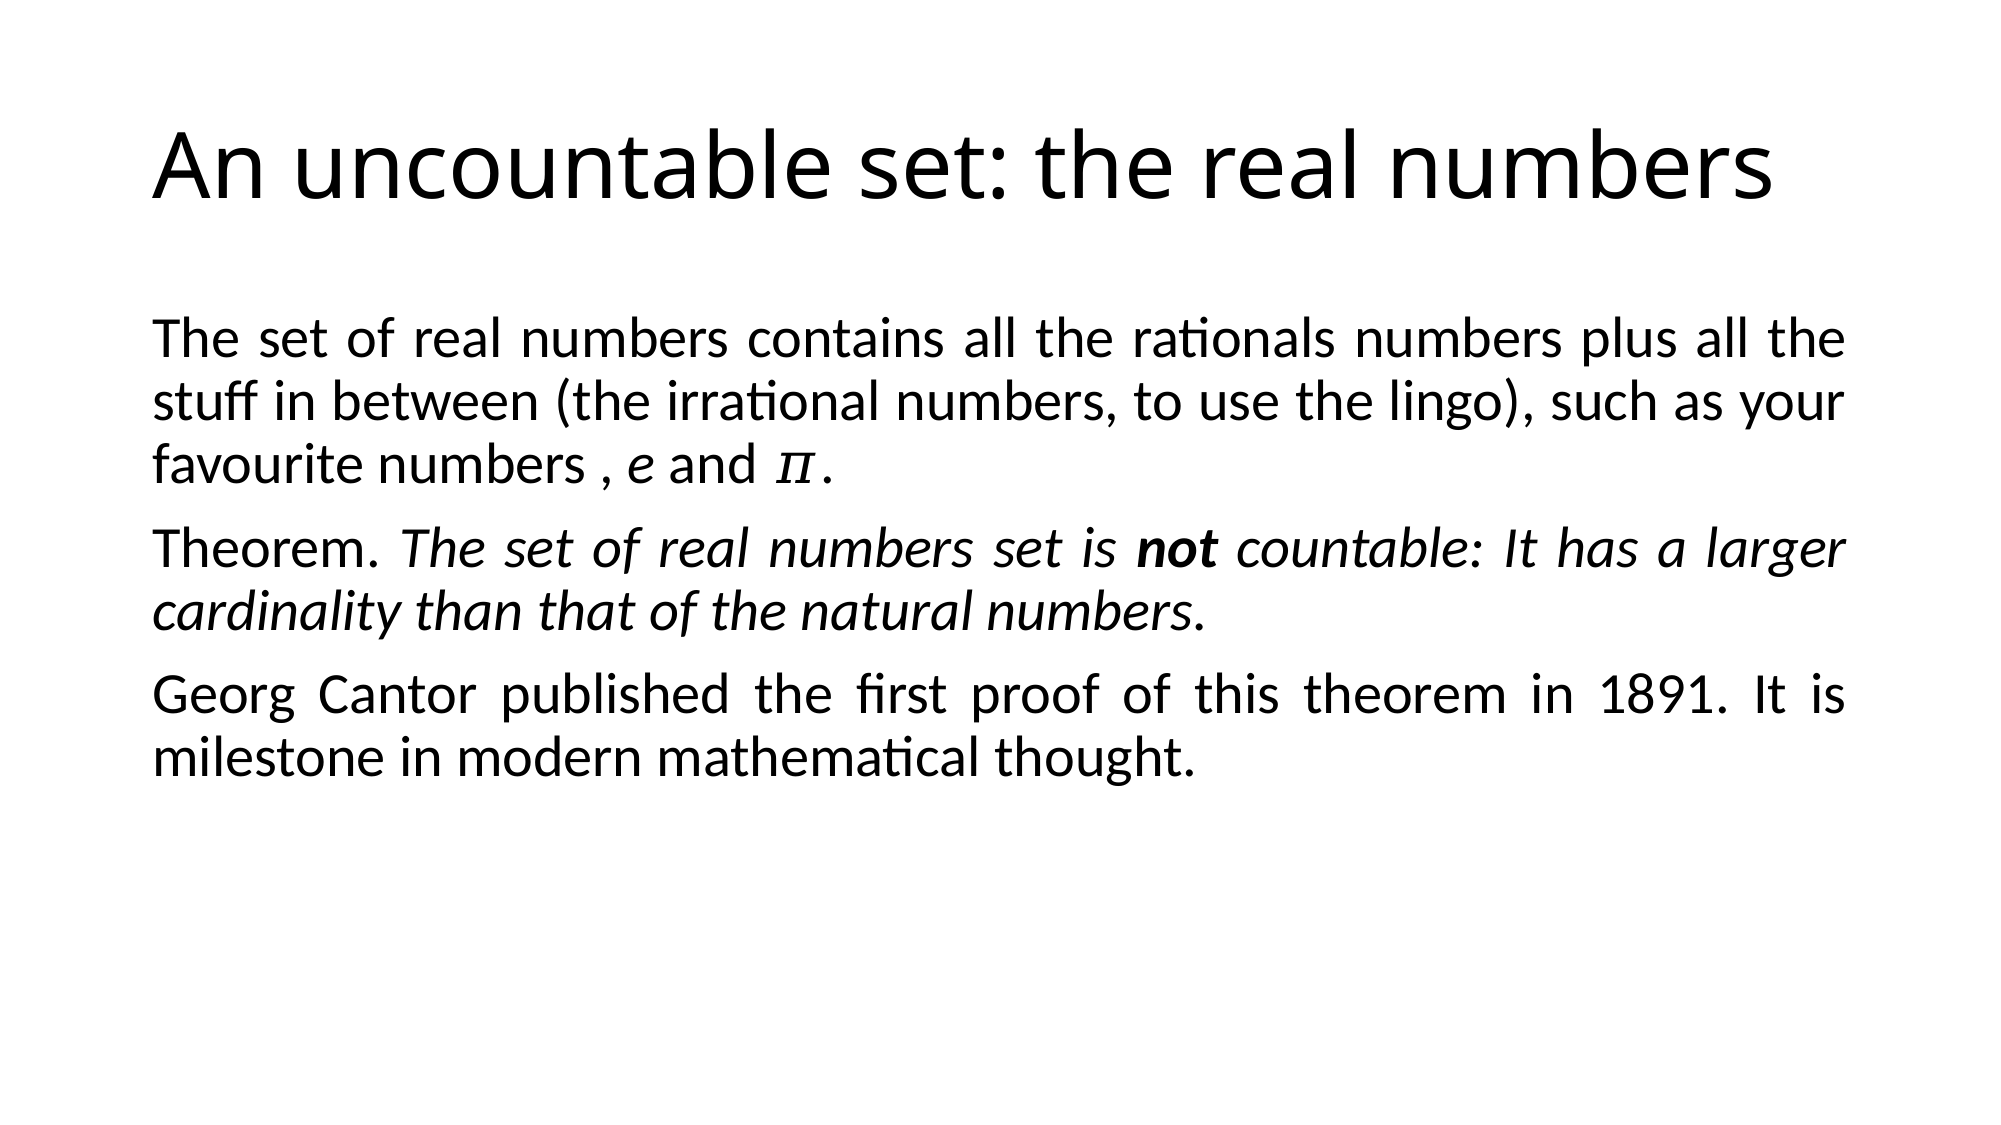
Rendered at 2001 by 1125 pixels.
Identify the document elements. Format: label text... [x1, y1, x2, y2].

title An uncountable set: the real numbers [137, 59, 1863, 278]
